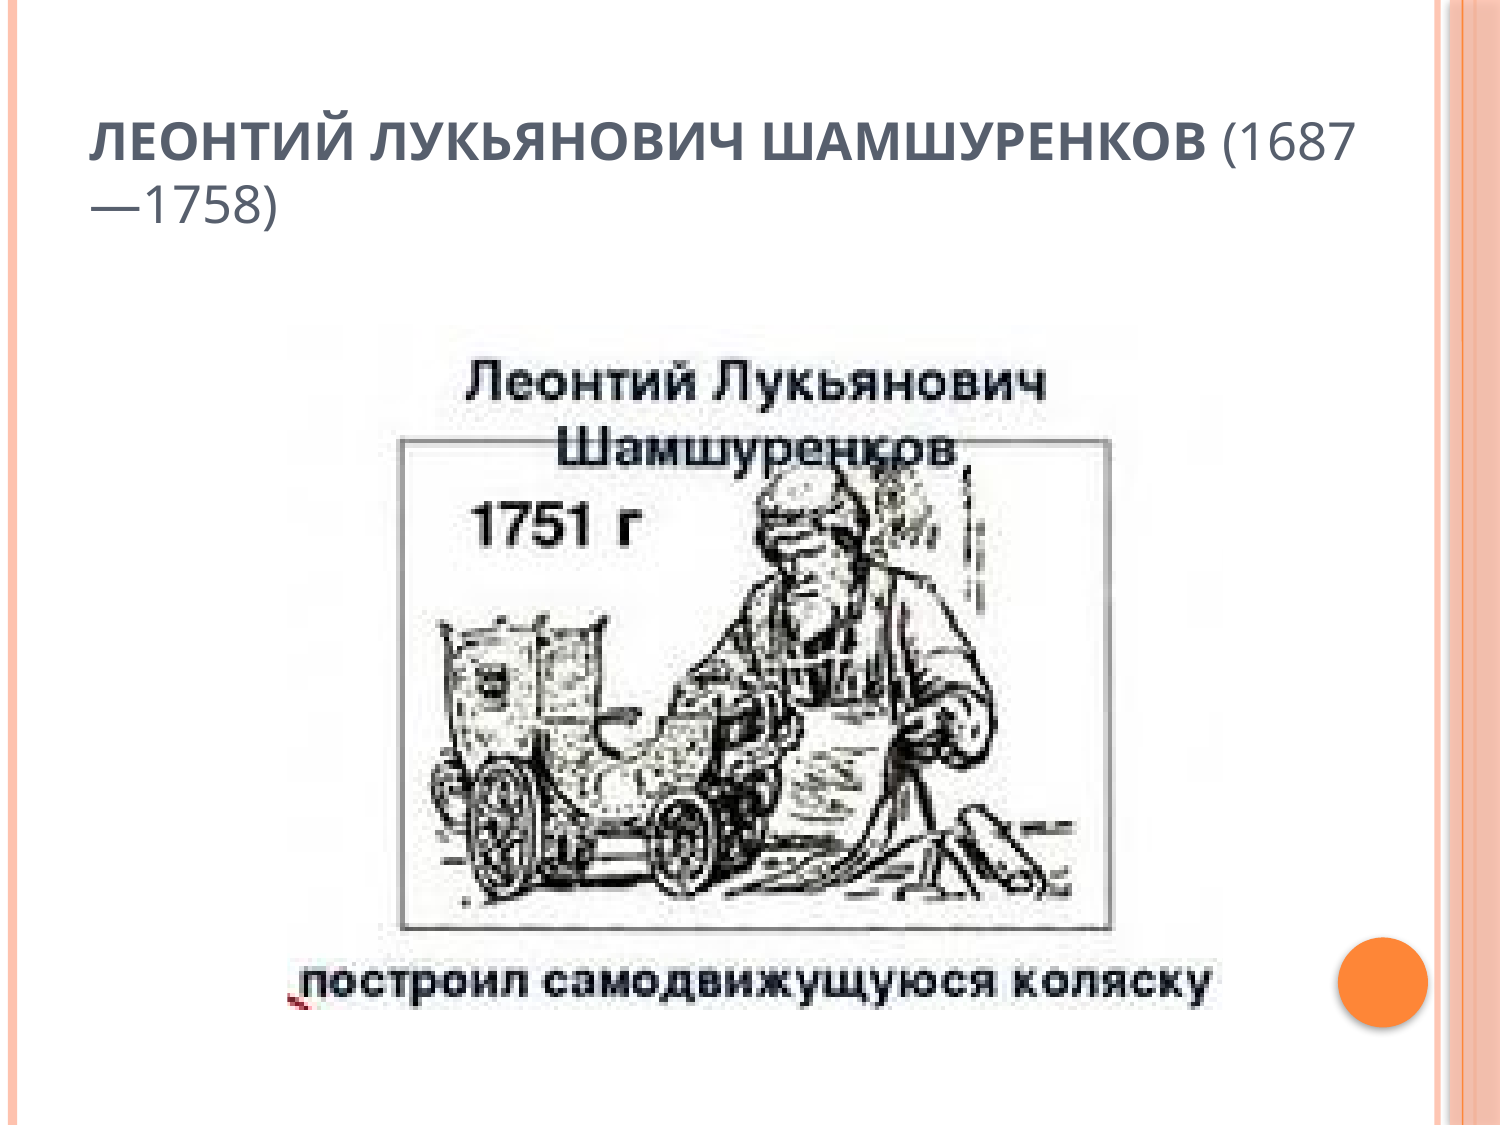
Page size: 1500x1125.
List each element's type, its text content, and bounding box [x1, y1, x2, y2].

title ЛЕОНТИЙ ЛУКЬЯНОВИЧ ШАМШУРЕНКОВ (1687—1758) [75, 99, 1425, 325]
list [286, 324, 1224, 1010]
